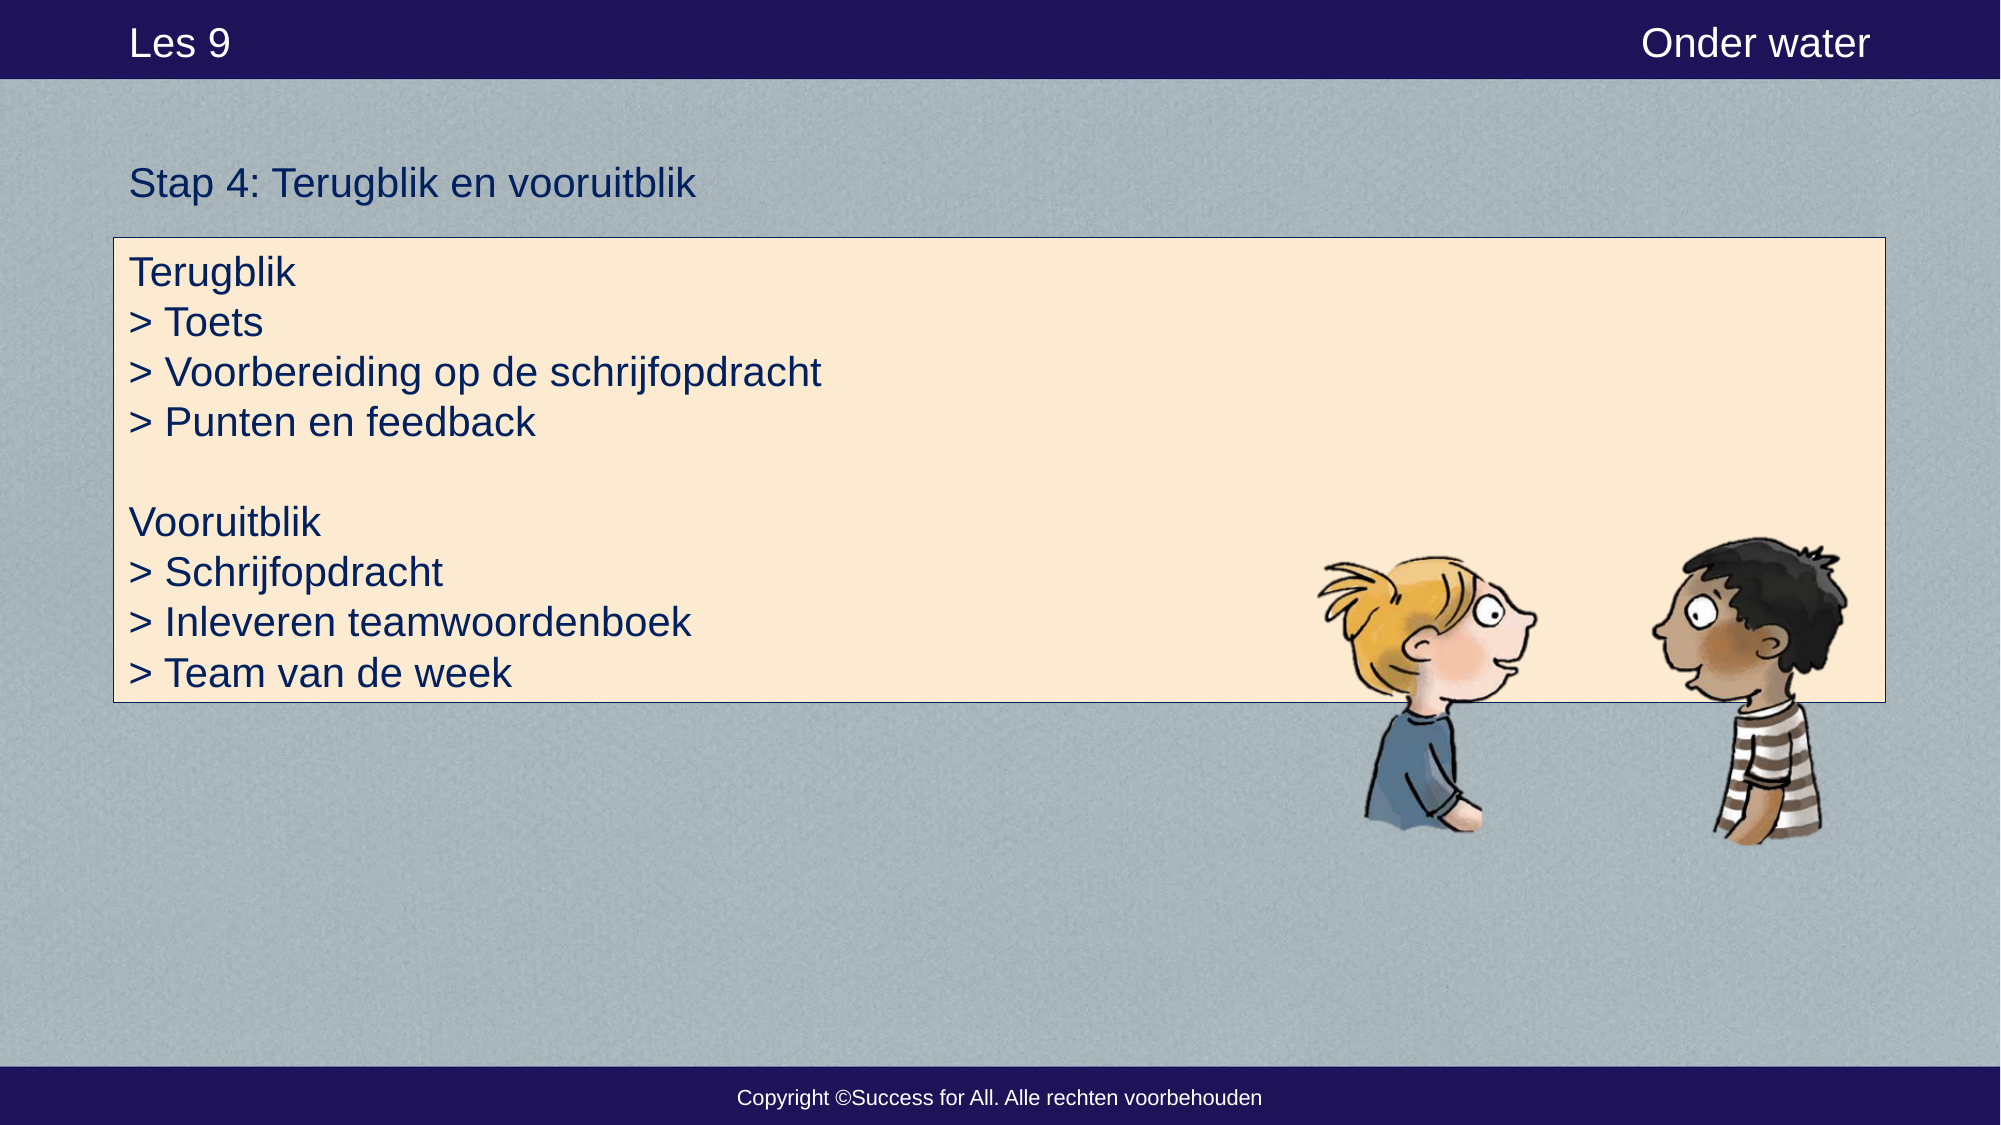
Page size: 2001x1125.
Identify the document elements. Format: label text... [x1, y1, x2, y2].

text_box Les 9 [114, 8, 354, 73]
picture [0, 0, 2001, 1125]
text_box Stap 4: Terugblik en vooruitblik [113, 148, 1635, 214]
text_box Copyright ©Success for All. Alle rechten voorbehouden [0, 1076, 2000, 1125]
text_box Onder water [999, 8, 1886, 73]
text_box Terugblik > Toets > Voorbereiding op de schrijfopdracht > Punten en feedback Vooruitblik > Schrijfopdracht > Inleveren teamwoordenboek > Team van de week [113, 237, 1886, 703]
